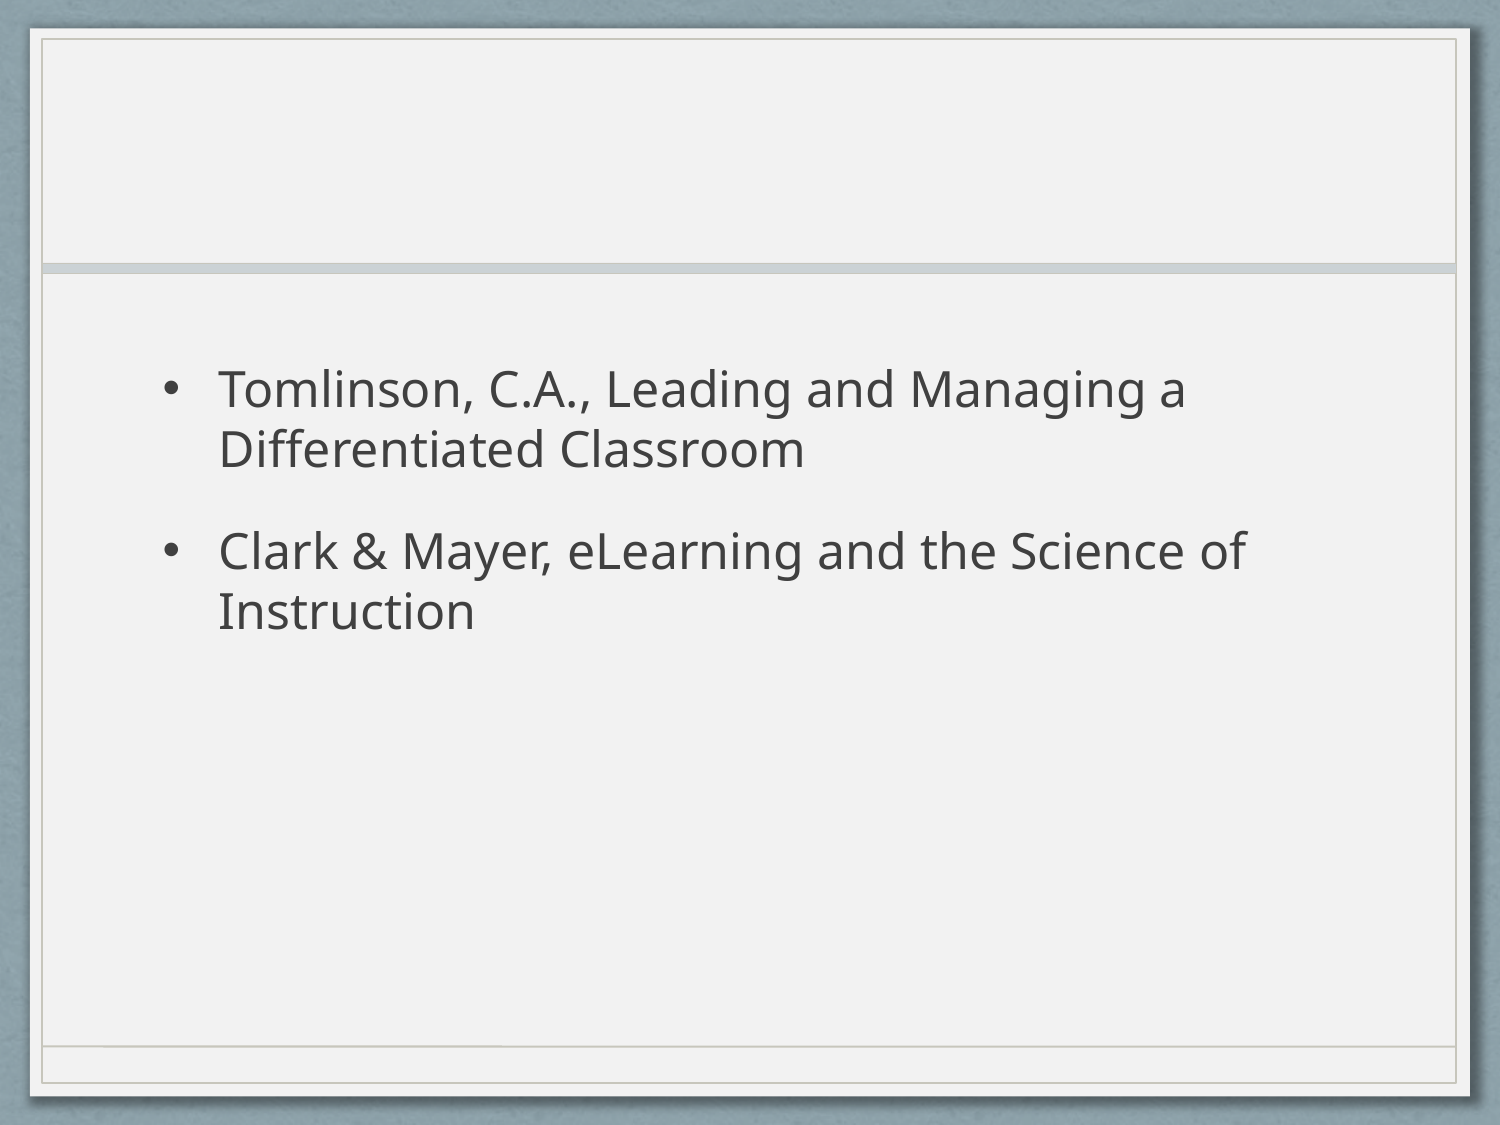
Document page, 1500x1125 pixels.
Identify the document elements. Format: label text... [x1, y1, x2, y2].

list Tomlinson, C.A., Leading and Managing a Differentiated Classroom Clark & Mayer, eLearning and the Science of Instruction [147, 350, 1353, 995]
